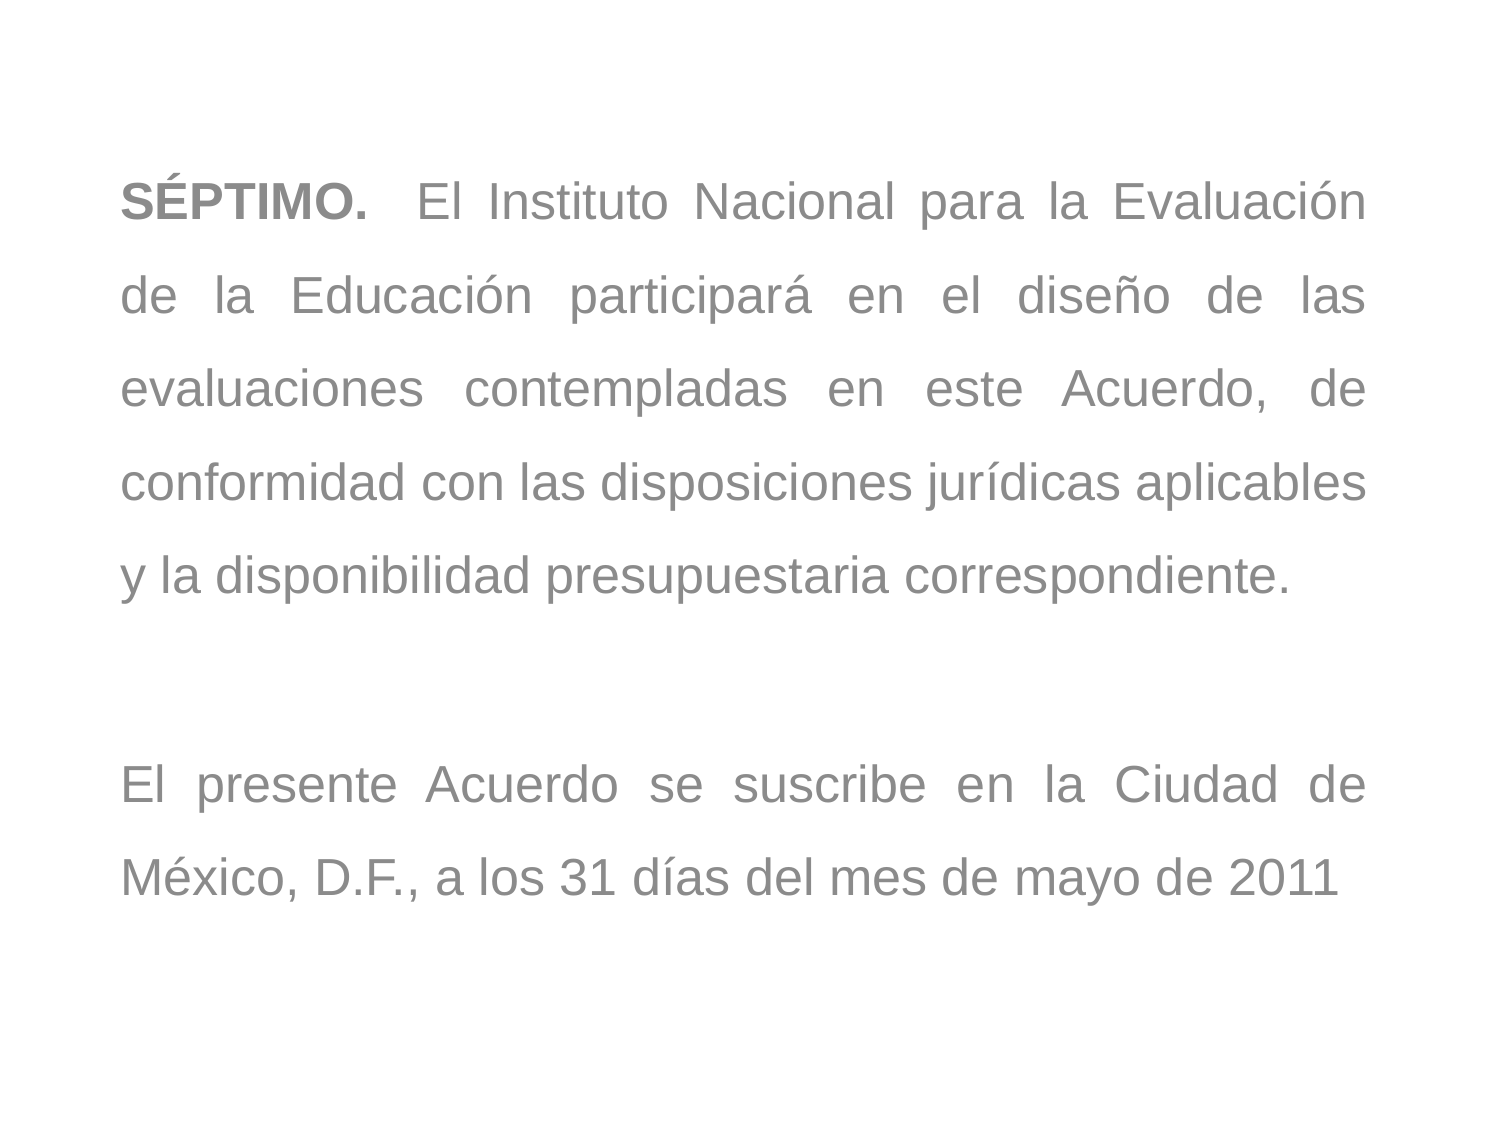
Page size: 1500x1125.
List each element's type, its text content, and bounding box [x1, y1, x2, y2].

subtitle SÉPTIMO. El Instituto Nacional para la Evaluación de la Educación participará en el diseño de las evaluaciones contempladas en este Acuerdo, de conformidad con las disposiciones jurídicas aplicables y la disponibilidad presupuestaria correspondiente. El presente Acuerdo se suscribe en la Ciudad de México, D.F., a los 31 días del mes de mayo de 2011 [105, 128, 1383, 1043]
